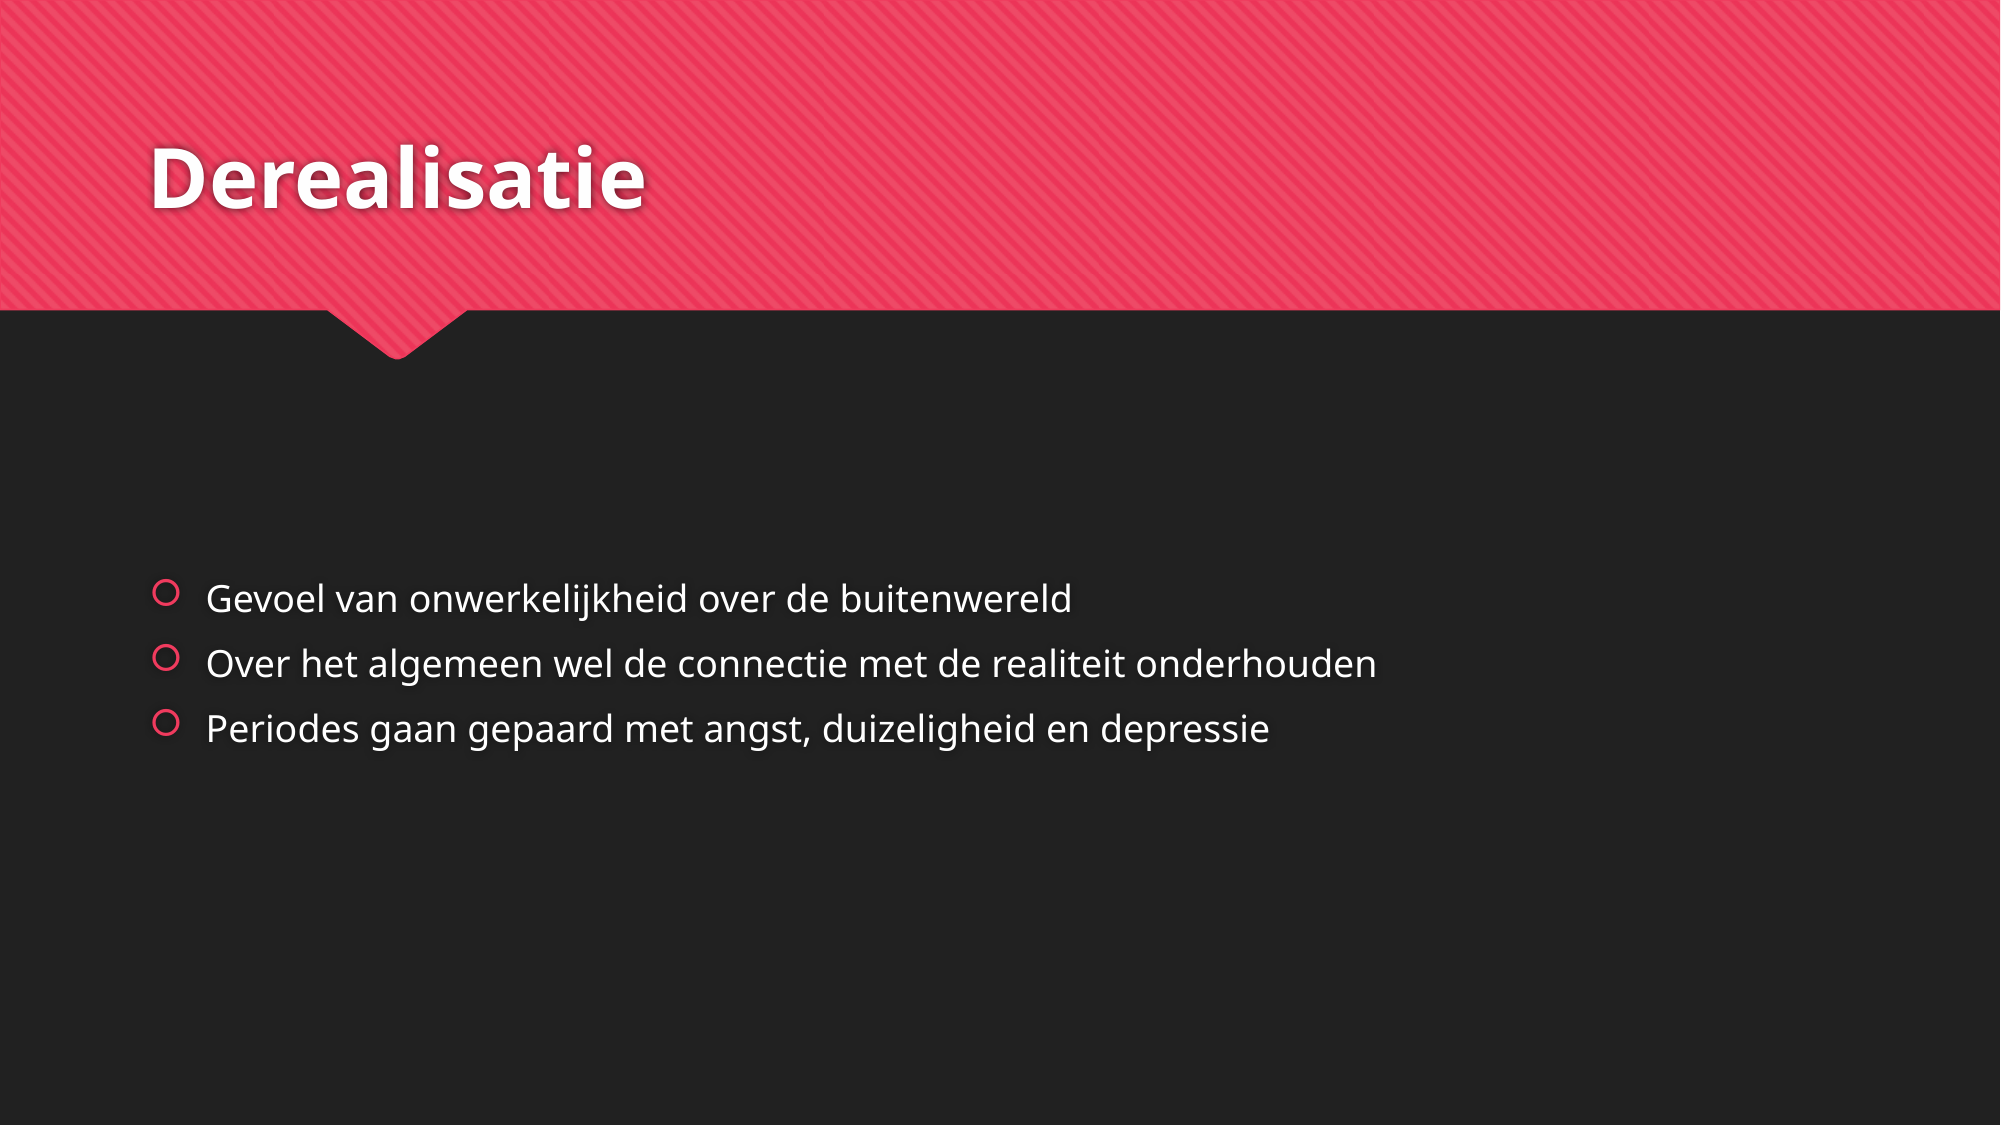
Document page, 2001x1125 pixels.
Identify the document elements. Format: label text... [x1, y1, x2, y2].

title Derealisatie [132, 73, 1868, 233]
list Gevoel van onwerkelijkheid over de buitenwereld Over het algemeen wel de connectie met de realiteit onderhouden Periodes gaan gepaard met angst, duizeligheid en depressie [134, 364, 1866, 962]
